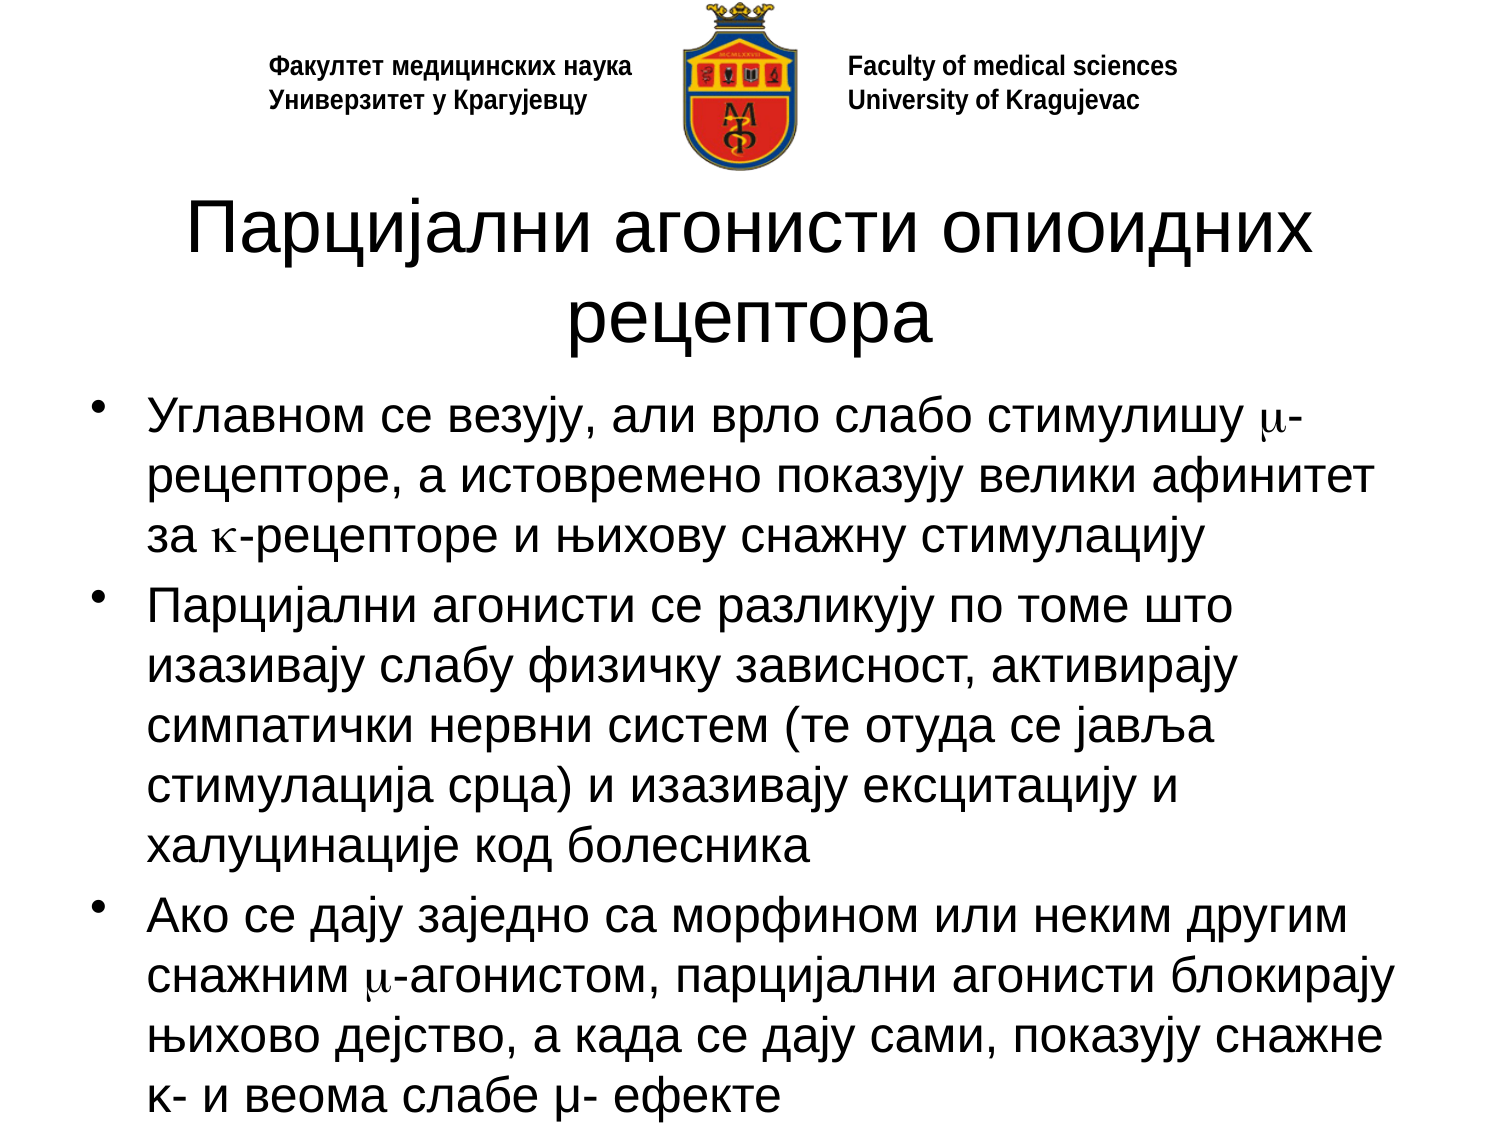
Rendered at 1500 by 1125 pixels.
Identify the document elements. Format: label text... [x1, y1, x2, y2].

list Углавном се везују, али врло слабо стимулишу -рецепторе, а истовремено показују велики афинитет за -рецепторе и њихову снажну стимулацију Парцијални агонисти се разликују по томе што изазивају слабу физичку зависност, активирају симпатички нервни систем (те отуда се јавља стимулација срца) и изазивају ексцитацију и халуцинације код болесника Ако се дају заједно са морфином или неким другим снажним -агонистом, парцијални агонисти блокирају њихово дејство, а када се дају сами, показују снажне κ- и веома слабе μ- ефекте [74, 374, 1426, 1118]
title Парцијални агонисти опиоидних рецептора [74, 173, 1426, 362]
